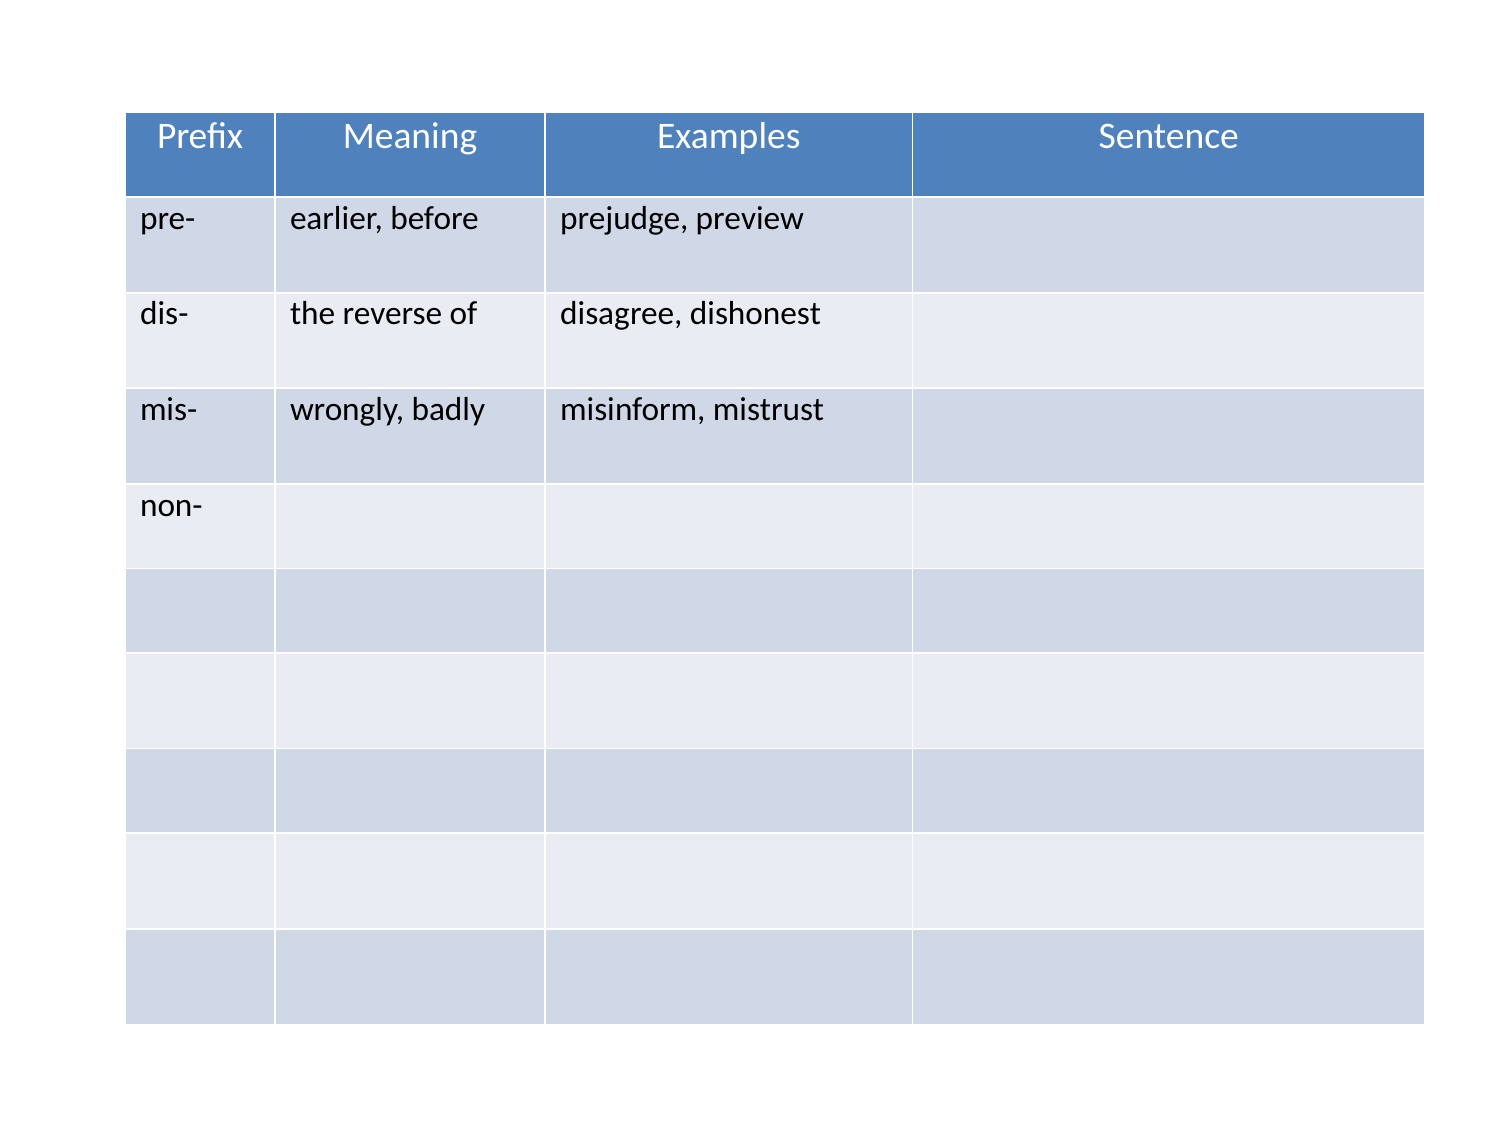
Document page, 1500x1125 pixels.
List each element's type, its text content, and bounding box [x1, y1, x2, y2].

table_cell [913, 569, 1424, 652]
table_cell [126, 930, 274, 1024]
table_cell [546, 654, 912, 748]
table_cell [276, 930, 544, 1024]
table_cell disagree, dishonest [546, 294, 912, 387]
table_cell [126, 569, 274, 652]
table_cell [126, 654, 274, 748]
table_cell wrongly, badly [276, 389, 544, 483]
table_cell earlier, before [276, 198, 544, 292]
table_cell [276, 654, 544, 748]
table_header Prefix [126, 113, 274, 196]
table_cell dis- [126, 294, 274, 387]
table_cell the reverse of [276, 294, 544, 387]
table_cell [546, 485, 912, 568]
table_cell prejudge, preview [546, 198, 912, 292]
table_cell [126, 834, 274, 928]
table_cell misinform, mistrust [546, 389, 912, 483]
table_header Meaning [276, 113, 544, 196]
table_cell [126, 749, 274, 832]
table_cell [546, 834, 912, 928]
table_cell [276, 749, 544, 832]
table_cell [913, 654, 1424, 748]
table_cell pre- [126, 198, 274, 292]
table_header Sentence [913, 113, 1424, 196]
table_cell [546, 569, 912, 652]
table_cell mis- [126, 389, 274, 483]
table_cell [276, 485, 544, 568]
table_cell [913, 834, 1424, 928]
table_cell [546, 930, 912, 1024]
table_cell [276, 569, 544, 652]
table_cell [913, 294, 1424, 387]
table_cell [913, 198, 1424, 292]
table_cell [913, 930, 1424, 1024]
table_cell [913, 485, 1424, 568]
table_header Examples [546, 113, 912, 196]
table_cell [913, 749, 1424, 832]
table_cell non- [126, 485, 274, 568]
table_cell [276, 834, 544, 928]
table_cell [913, 389, 1424, 483]
table_cell [546, 749, 912, 832]
